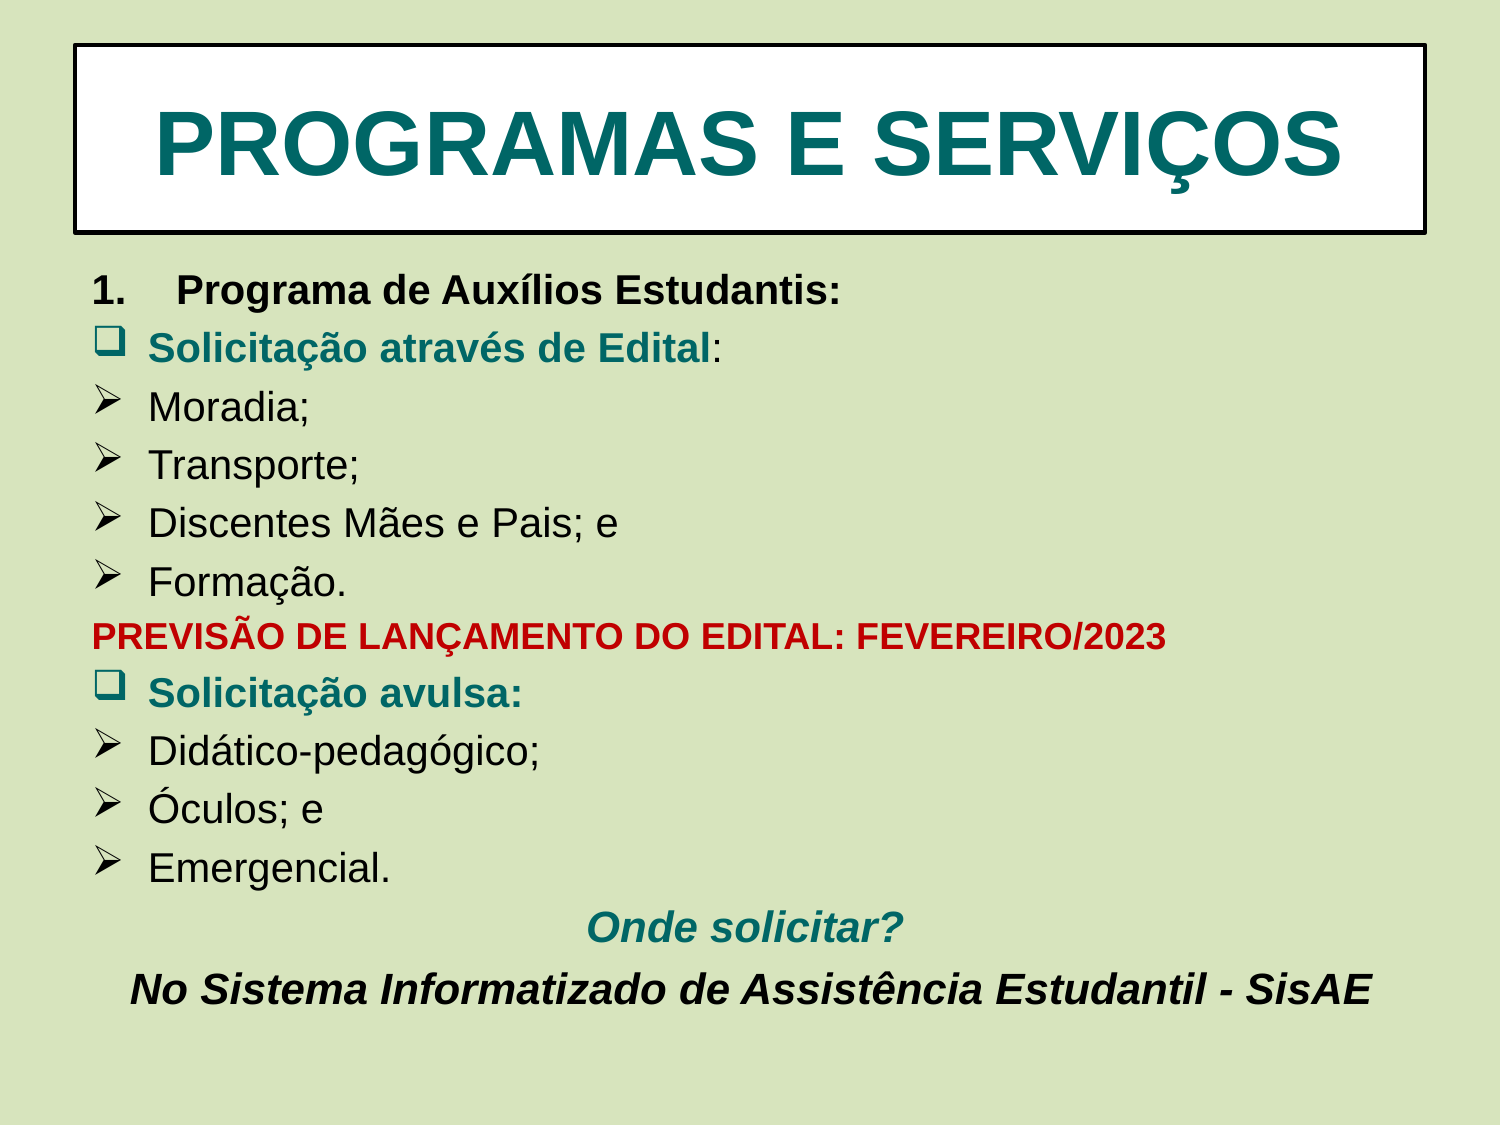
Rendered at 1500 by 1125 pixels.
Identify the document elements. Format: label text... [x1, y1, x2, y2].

title PROGRAMAS E SERVIÇOS [75, 45, 1425, 233]
list Programa de Auxílios Estudantis: Solicitação através de Edital: Moradia; Transporte; Discentes Mães e Pais; e Formação. PREVISÃO DE LANÇAMENTO DO EDITAL: FEVEREIRO/2023 Solicitação avulsa: Didático-pedagógico; Óculos; e Emergencial. Onde solicitar? No Sistema Informatizado de Assistência Estudantil - SisAE [76, 255, 1427, 1064]
